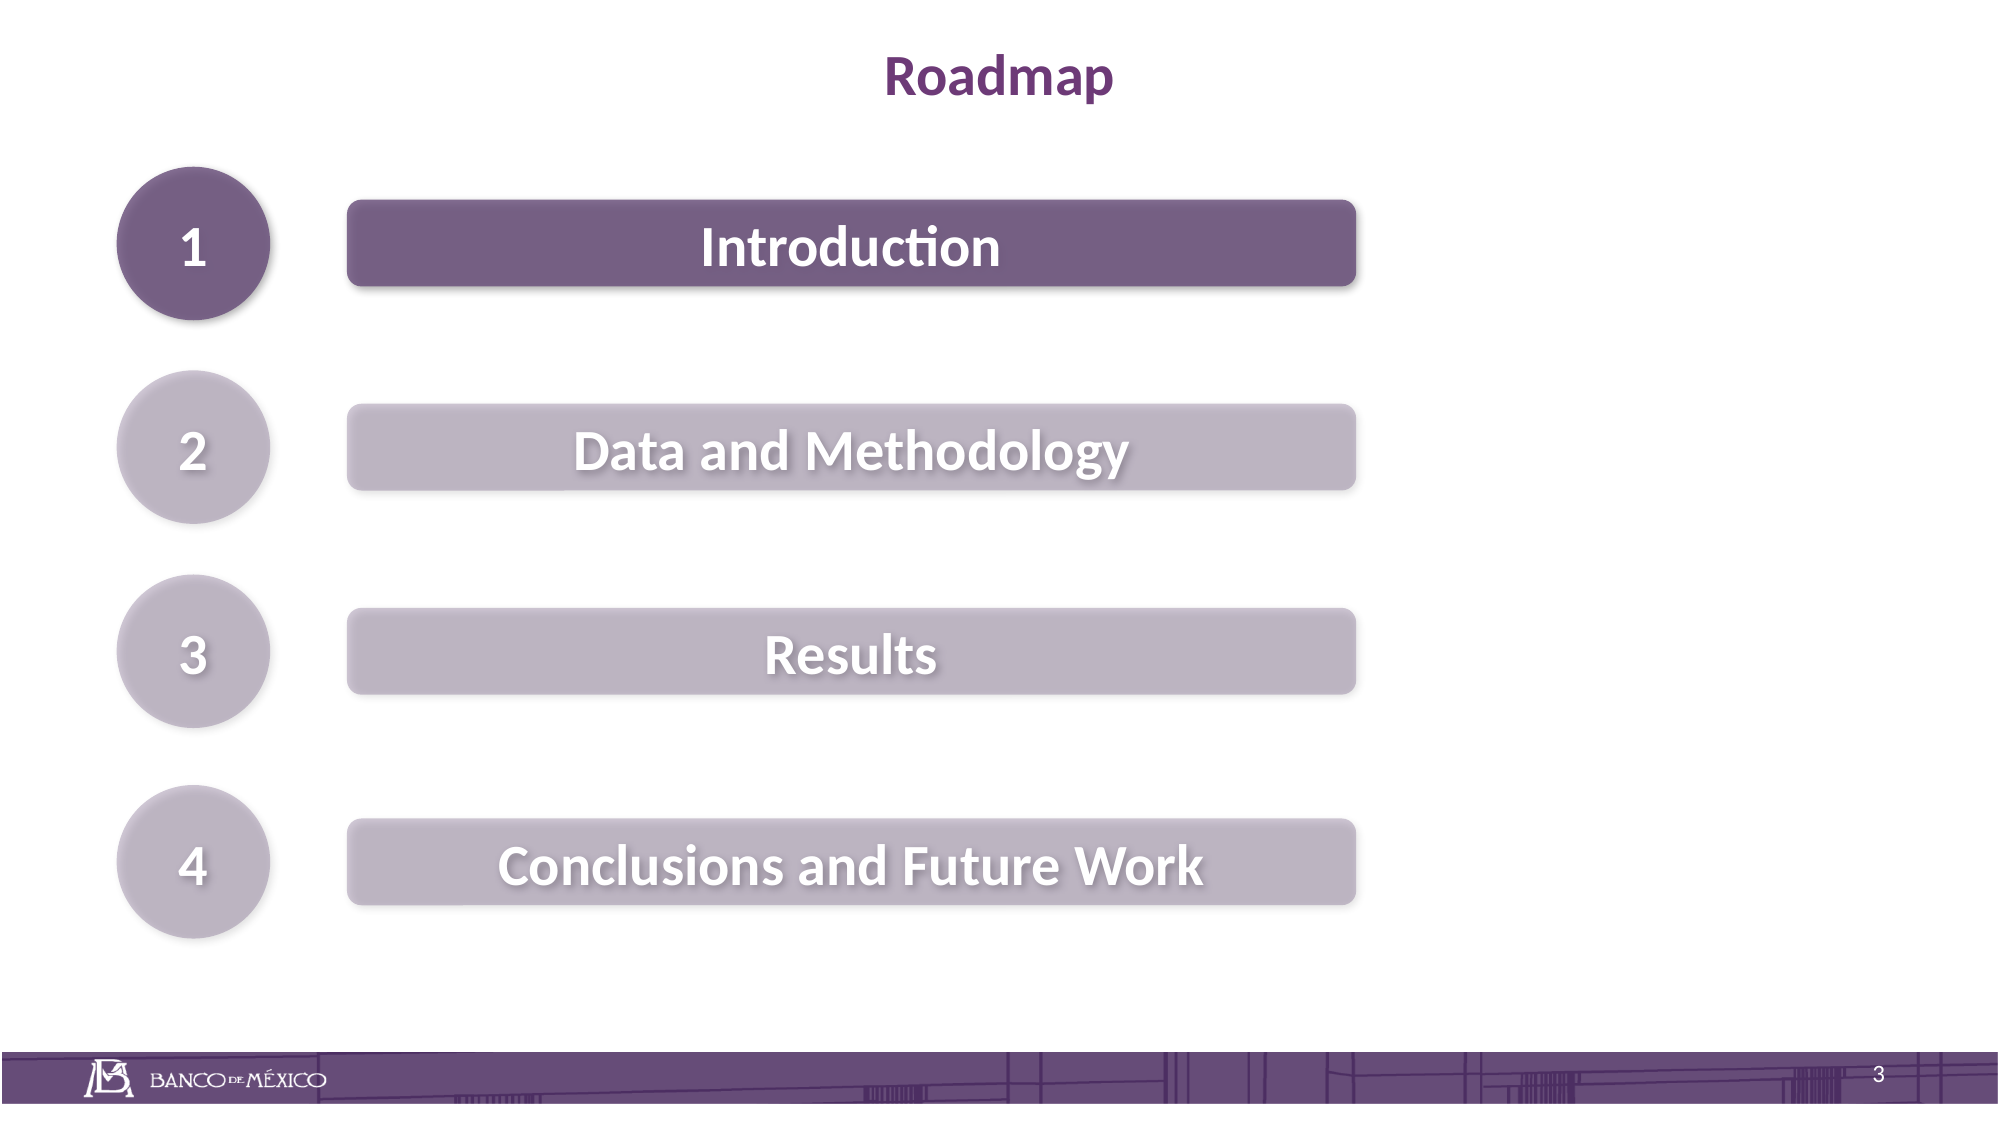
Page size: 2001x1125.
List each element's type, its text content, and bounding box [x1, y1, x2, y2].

text_box Data and Methodology [344, 401, 1359, 493]
picture [2, 1052, 1998, 1104]
text_box Results [344, 605, 1359, 697]
text_box Conclusions and Future Work [344, 816, 1359, 908]
text_box 2 [114, 368, 273, 526]
text_box Introduction [344, 197, 1359, 289]
text_box 3 [114, 572, 273, 731]
footer [683, 1042, 1317, 1103]
slide_number 3 [1433, 1042, 1900, 1103]
text_box 4 [114, 782, 273, 941]
text_box 1 [114, 164, 273, 323]
title Roadmap [99, 0, 1900, 149]
